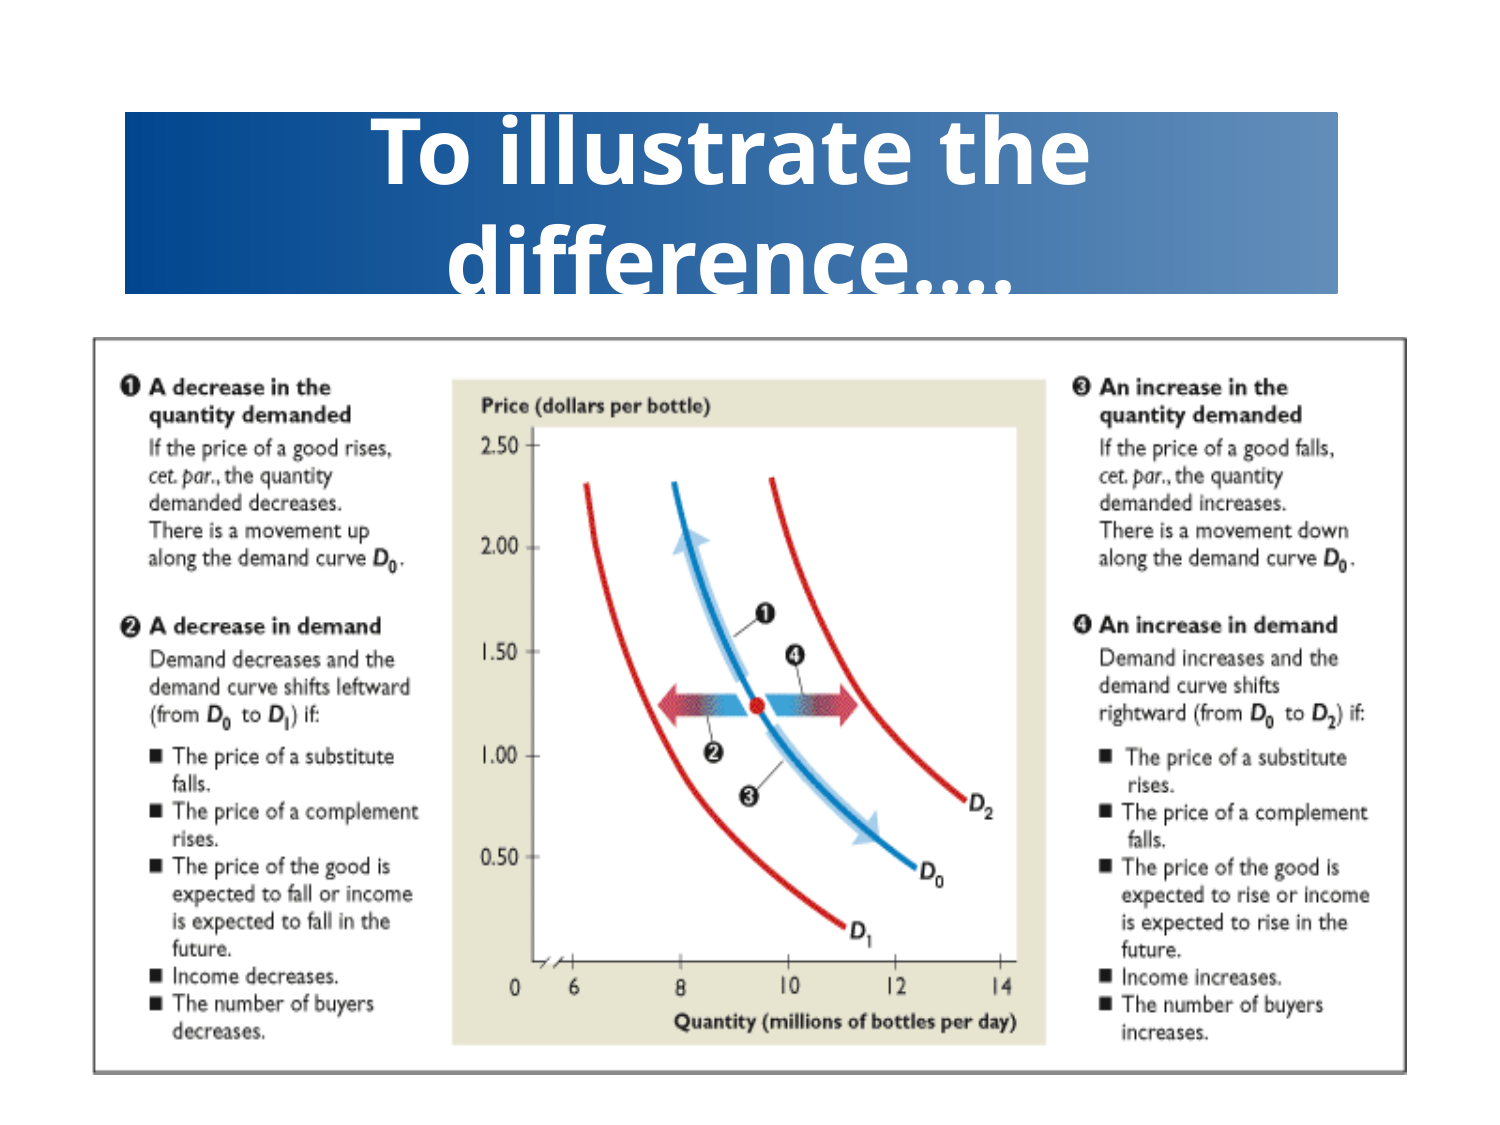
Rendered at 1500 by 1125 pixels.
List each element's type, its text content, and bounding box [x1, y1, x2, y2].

title To illustrate the difference…. [124, 112, 1338, 294]
picture [92, 337, 1408, 1076]
